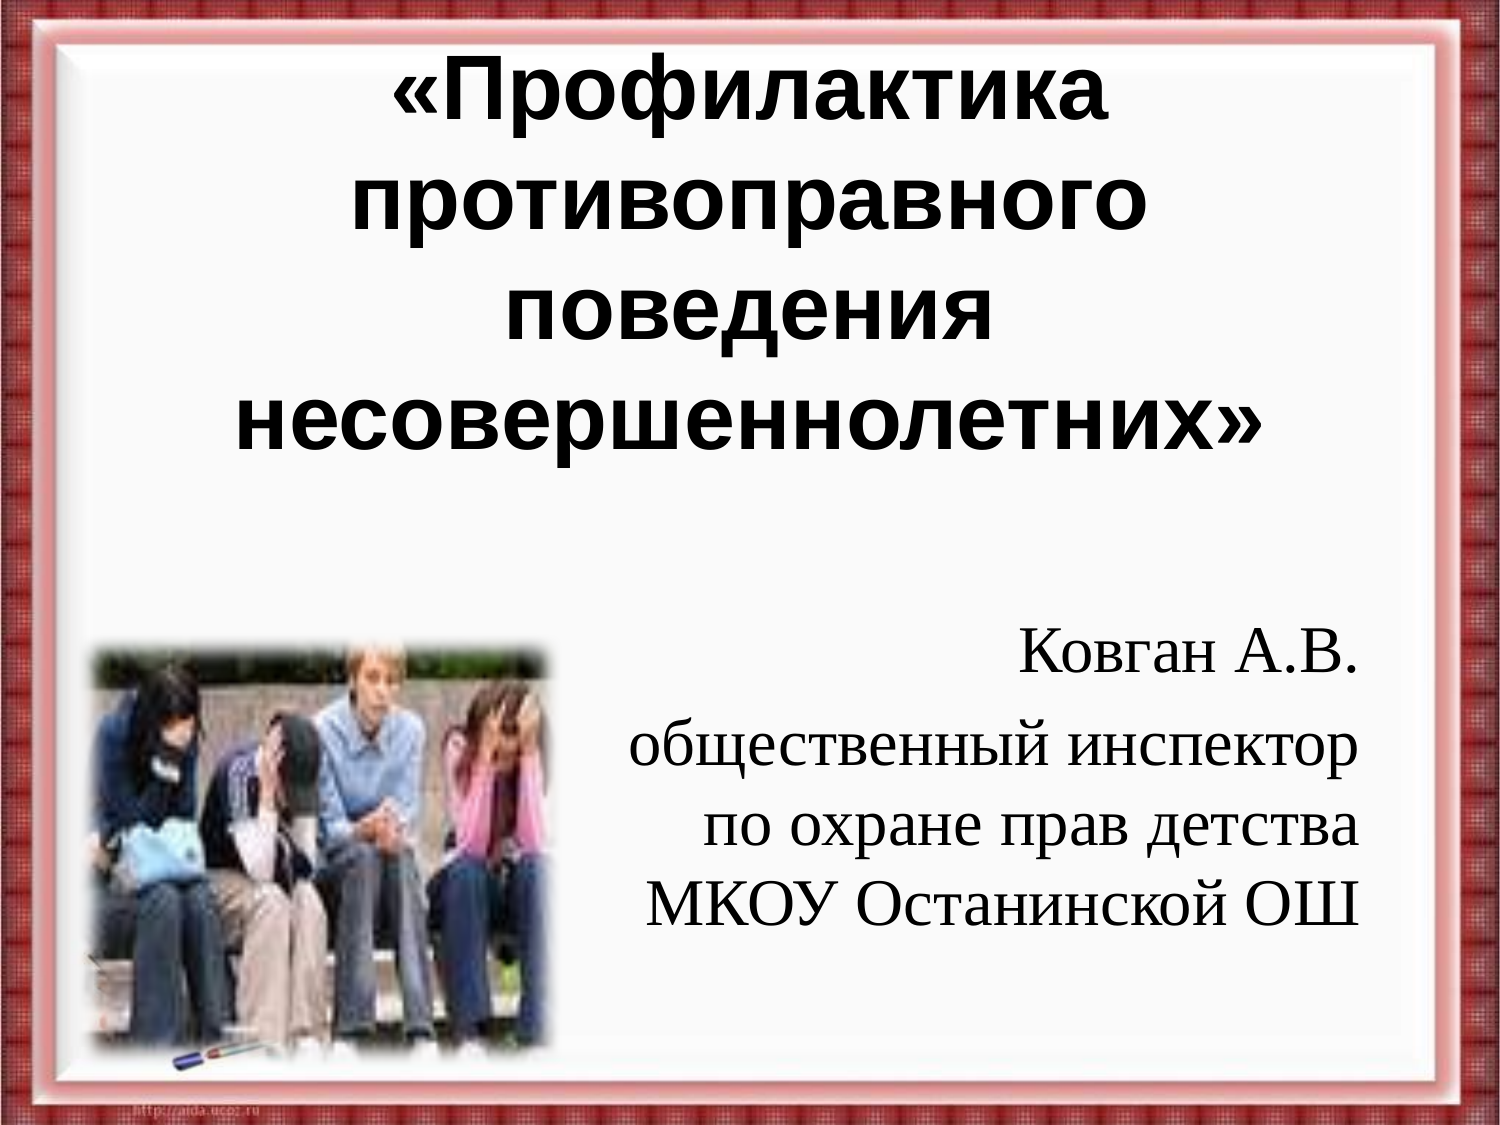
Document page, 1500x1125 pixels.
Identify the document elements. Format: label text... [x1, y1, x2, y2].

picture [0, 0, 1500, 1125]
title «Профилактика противоправного поведения несовершеннолетних» [112, 89, 1388, 516]
subtitle Ковган А.В. общественный инспектор по охране прав детства МКОУ Останинской ОШ [584, 597, 1377, 988]
